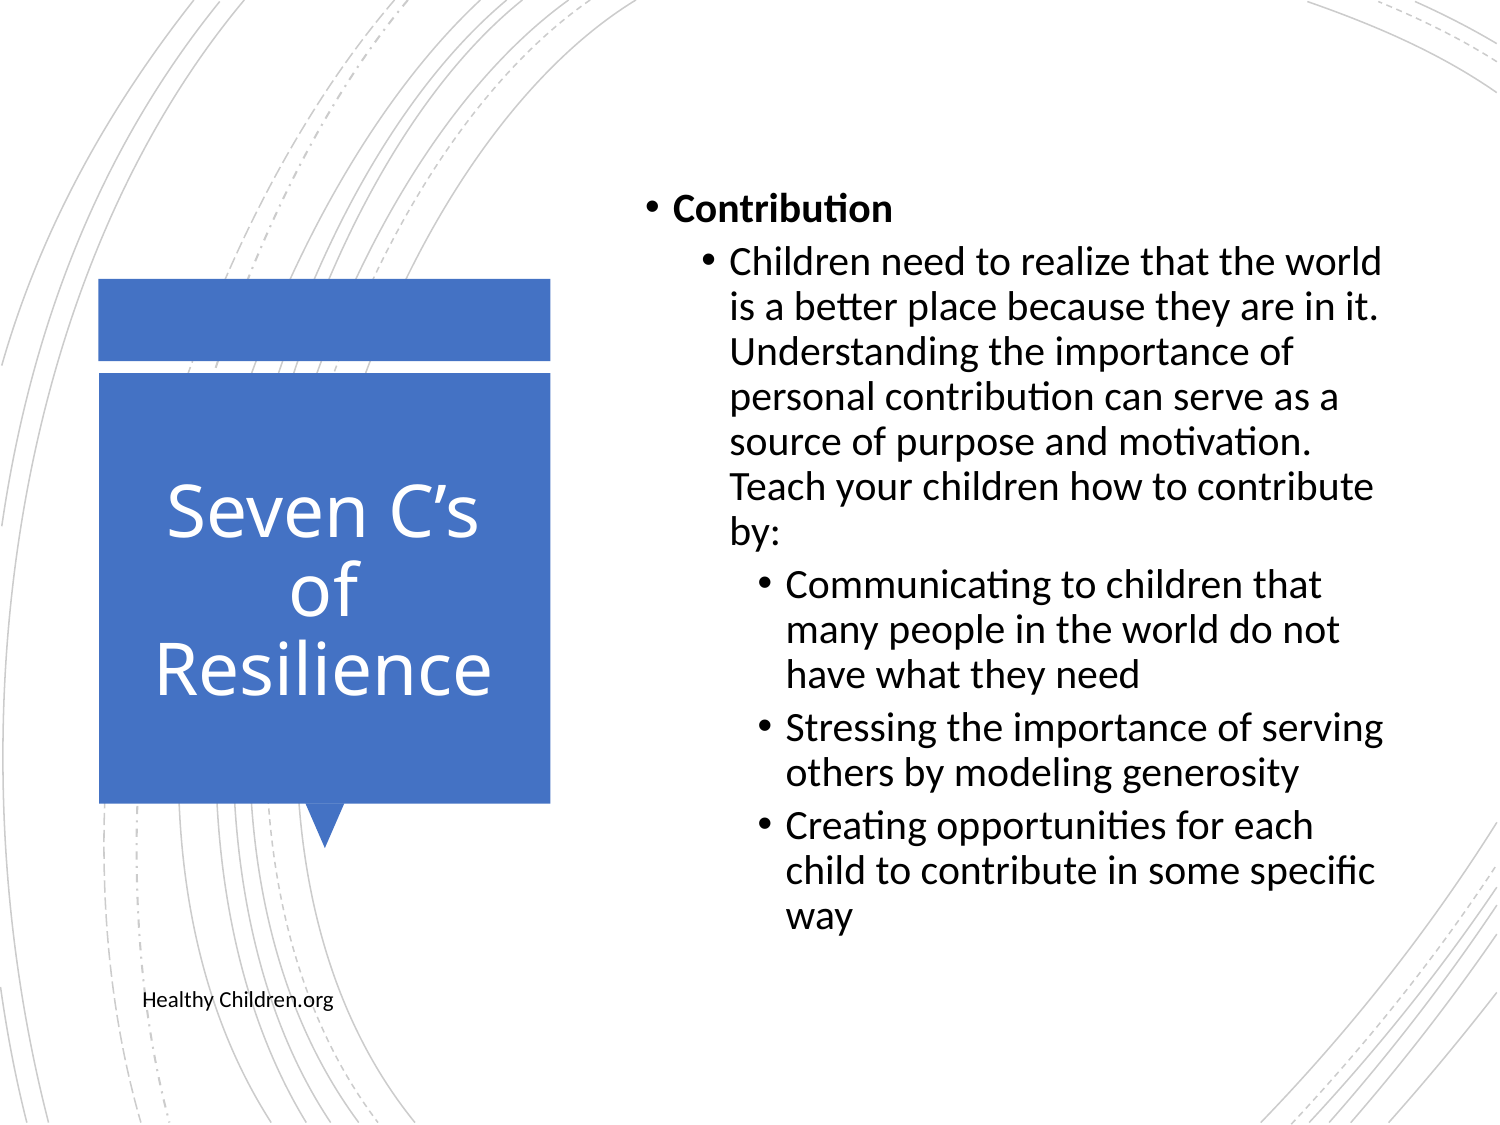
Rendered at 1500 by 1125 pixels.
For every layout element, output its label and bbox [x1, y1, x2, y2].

text_box [98, 278, 551, 849]
text_box [0, 0, 1497, 1125]
